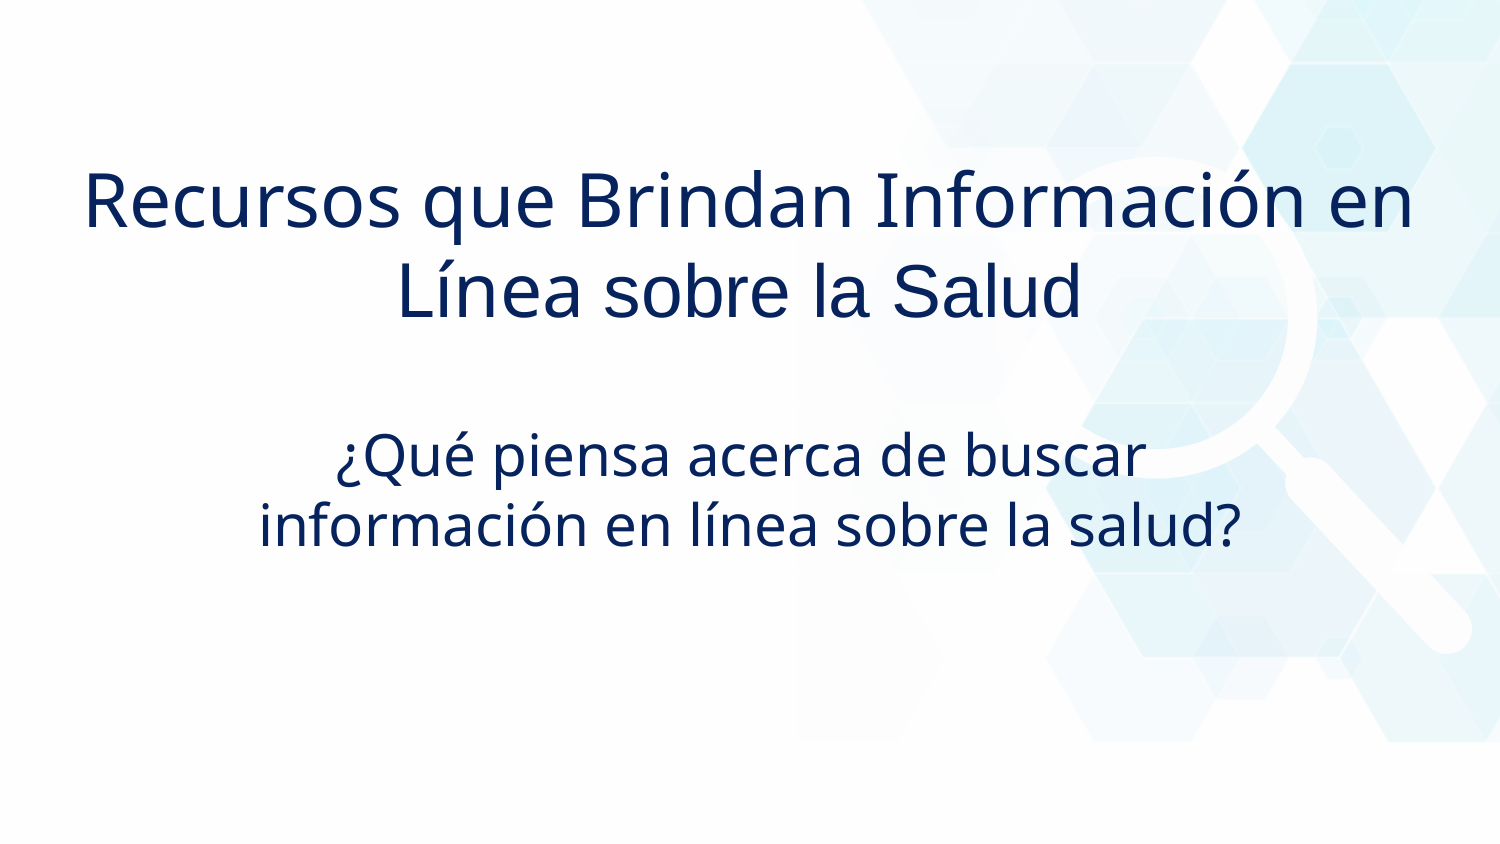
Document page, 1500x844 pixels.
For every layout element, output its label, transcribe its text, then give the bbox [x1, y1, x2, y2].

text_box ¿Qué piensa acerca de buscar información en línea sobre la salud? [0, 403, 1500, 747]
text_box Recursos que Brindan Información en Línea sobre la Salud [0, 137, 1500, 274]
